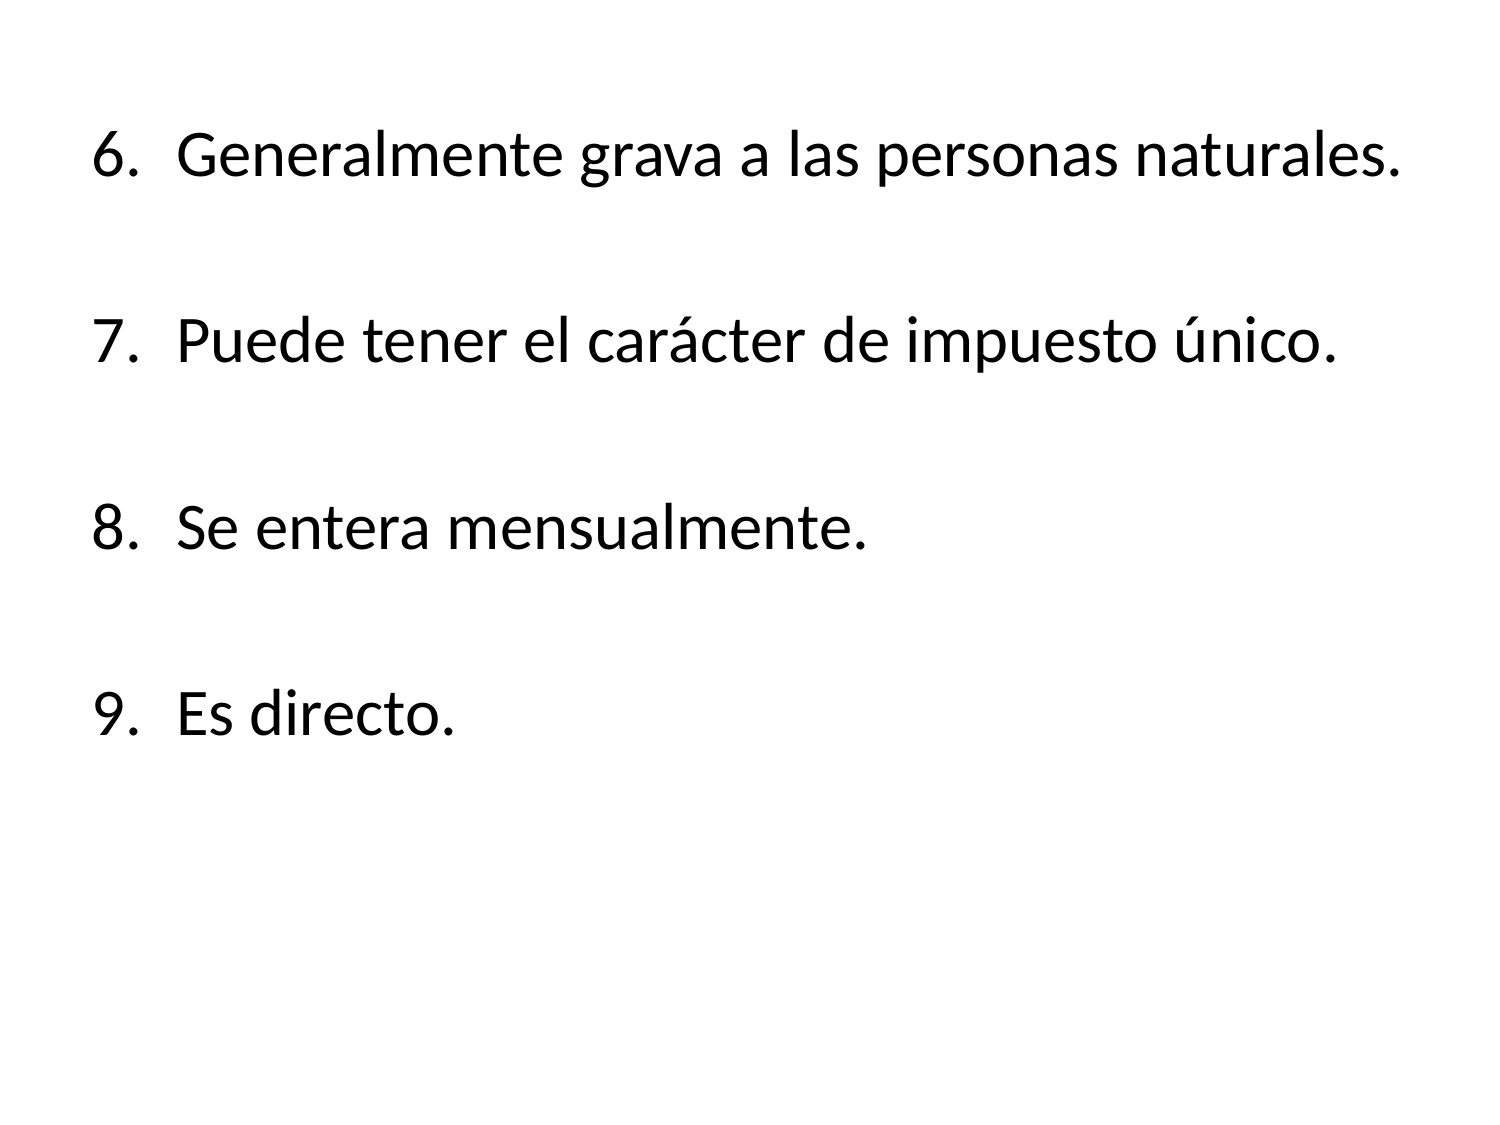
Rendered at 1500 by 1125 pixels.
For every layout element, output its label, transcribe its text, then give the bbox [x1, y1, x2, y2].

list Generalmente grava a las personas naturales. Puede tener el carácter de impuesto único. Se entera mensualmente. Es directo. [76, 101, 1428, 918]
